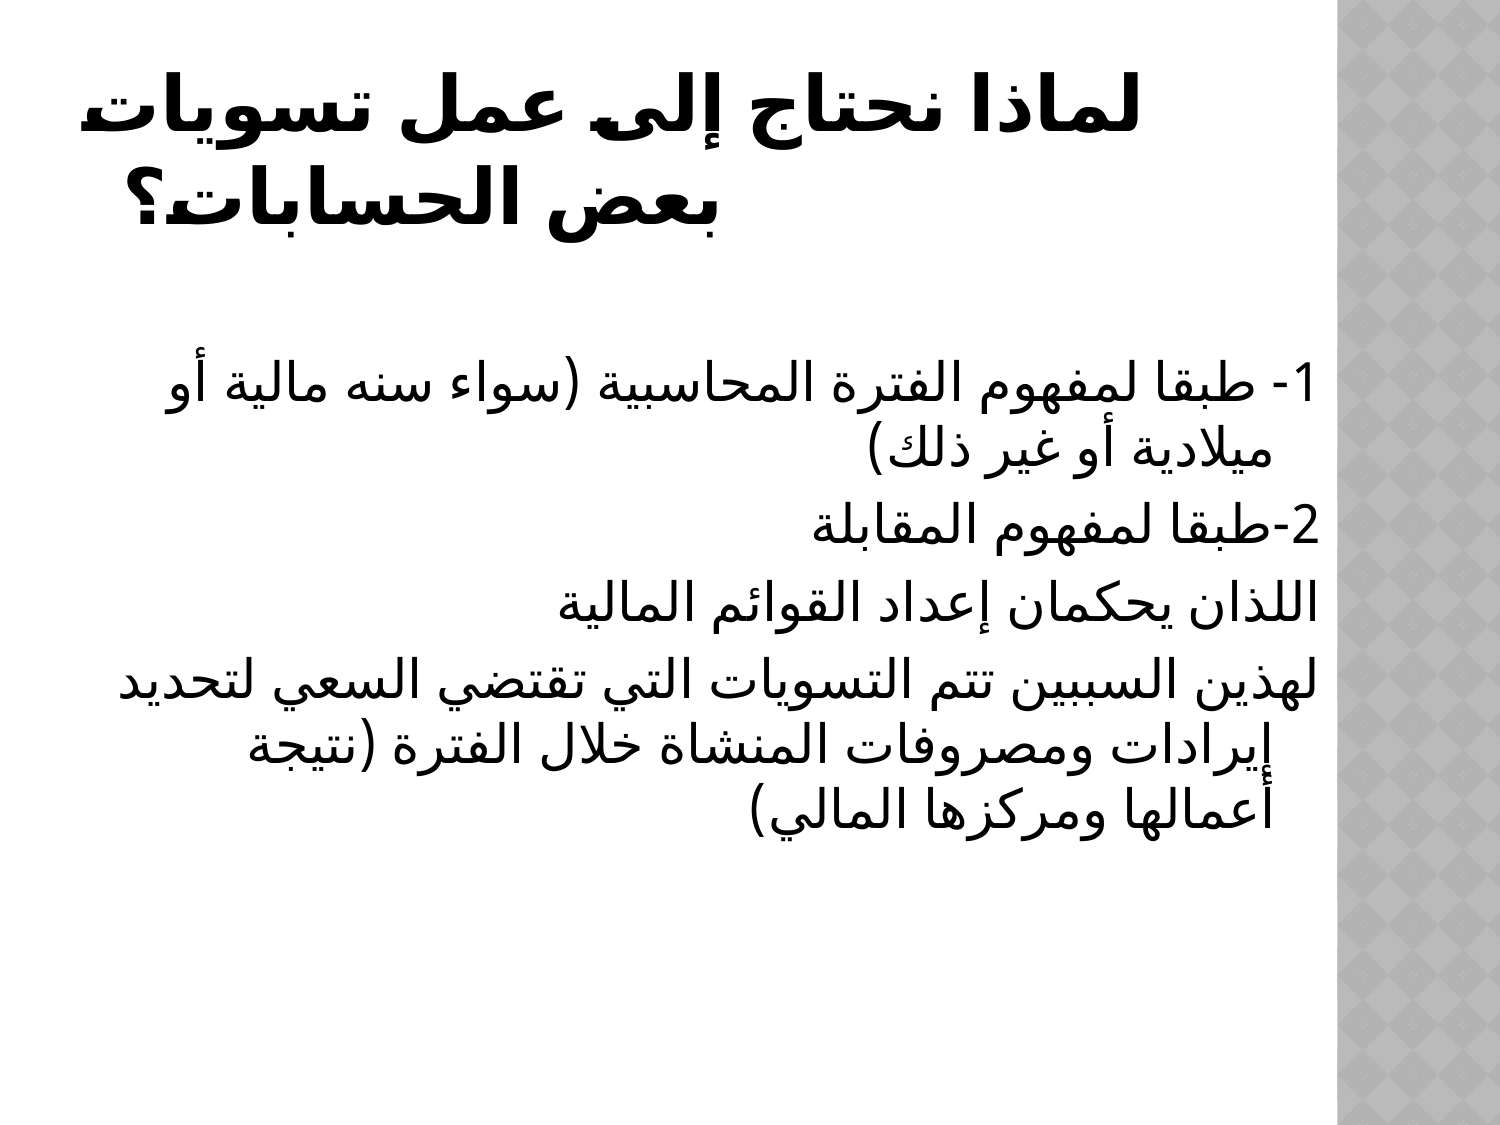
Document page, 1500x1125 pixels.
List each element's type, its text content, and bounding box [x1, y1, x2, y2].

list 1- طبقا لمفهوم الفترة المحاسبية (سواء سنه مالية أو ميلادية أو غير ذلك) 2-طبقا لمفهوم المقابلة اللذان يحكمان إعداد القوائم المالية لهذين السببين تتم التسويات التي تقتضي السعي لتحديد إيرادات ومصروفات المنشاة خلال الفترة (نتيجة أعمالها ومركزها المالي) [93, 339, 1336, 1083]
title لماذا نحتاج إلى عمل تسويات بعض الحسابات؟ [75, 52, 1263, 240]
